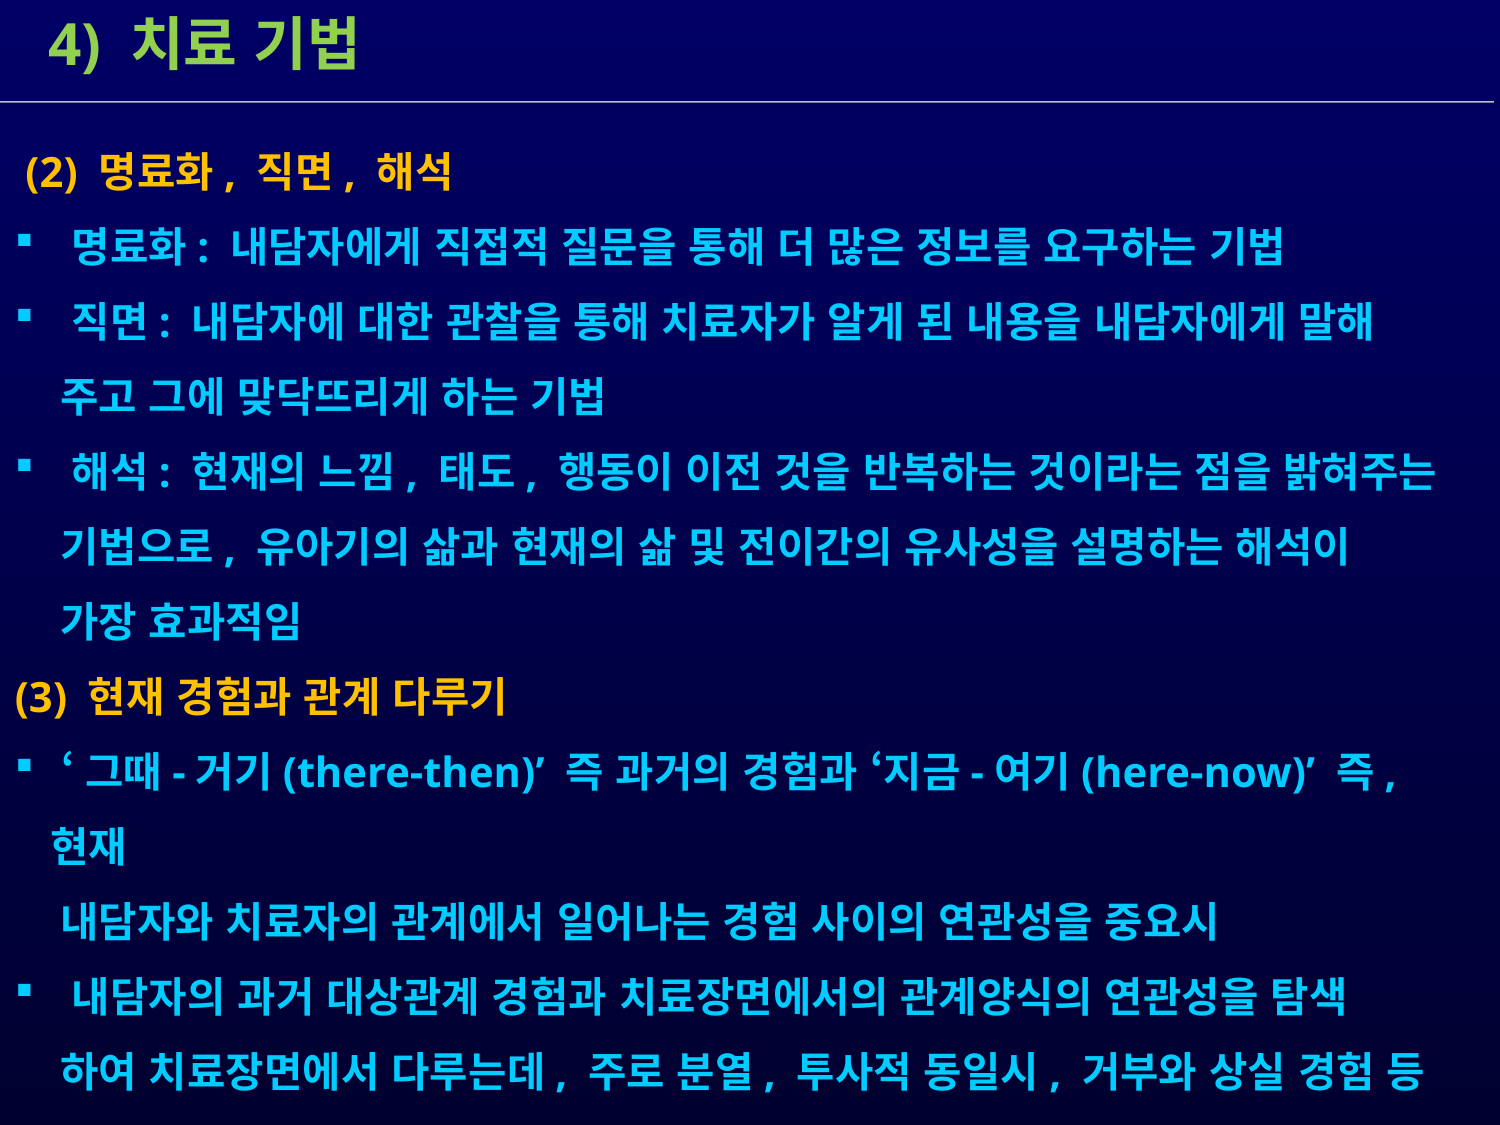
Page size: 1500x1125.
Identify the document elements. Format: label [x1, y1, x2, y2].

text_box [0, 0, 1500, 1114]
